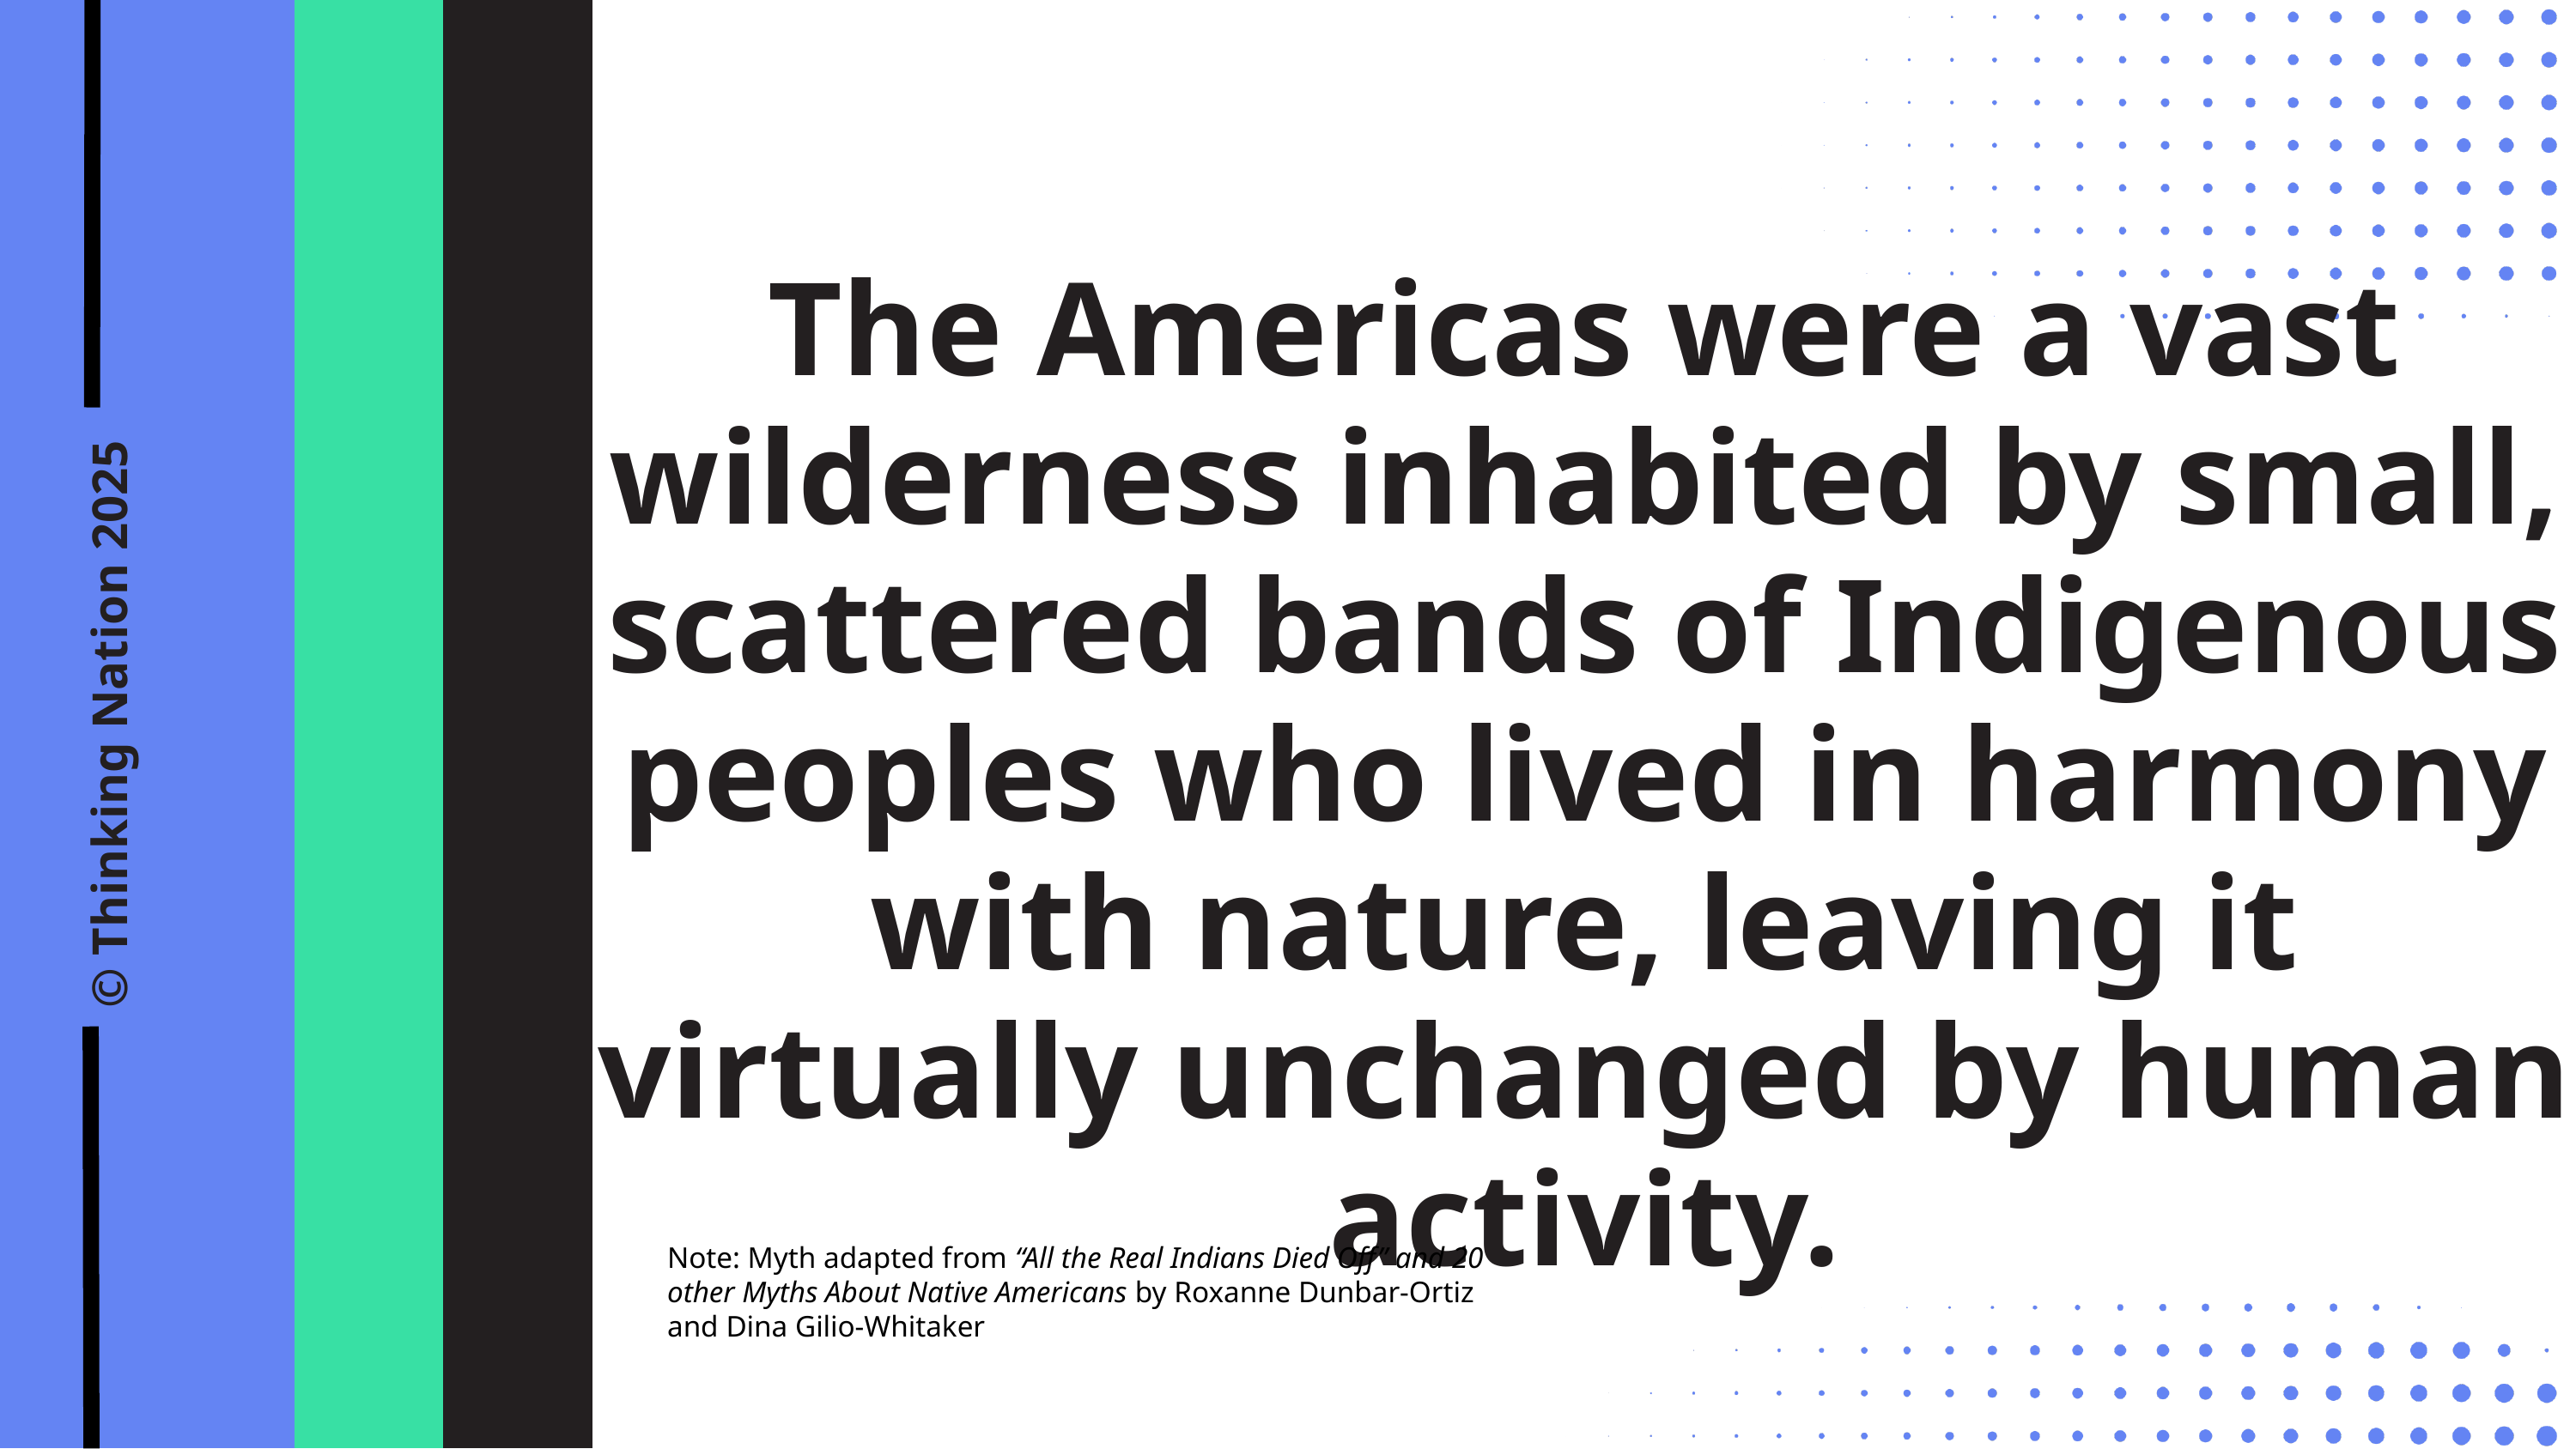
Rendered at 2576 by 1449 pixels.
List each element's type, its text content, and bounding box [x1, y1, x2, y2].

text_box The Americas were a vast wilderness inhabited by small, scattered bands of Indigenous peoples who lived in harmony with nature, leaving it virtually unchanged by human activity. [599, 257, 2576, 1296]
text_box [1781, 0, 2576, 257]
text_box Note: Myth adapted from “All the Real Indians Died Off” and 20 other Myths About Native Americans by Roxanne Dunbar-Ortiz and Dina Gilio-Whitaker [654, 1227, 1507, 1355]
text_box [1565, 1303, 2576, 1449]
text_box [0, 0, 593, 1449]
